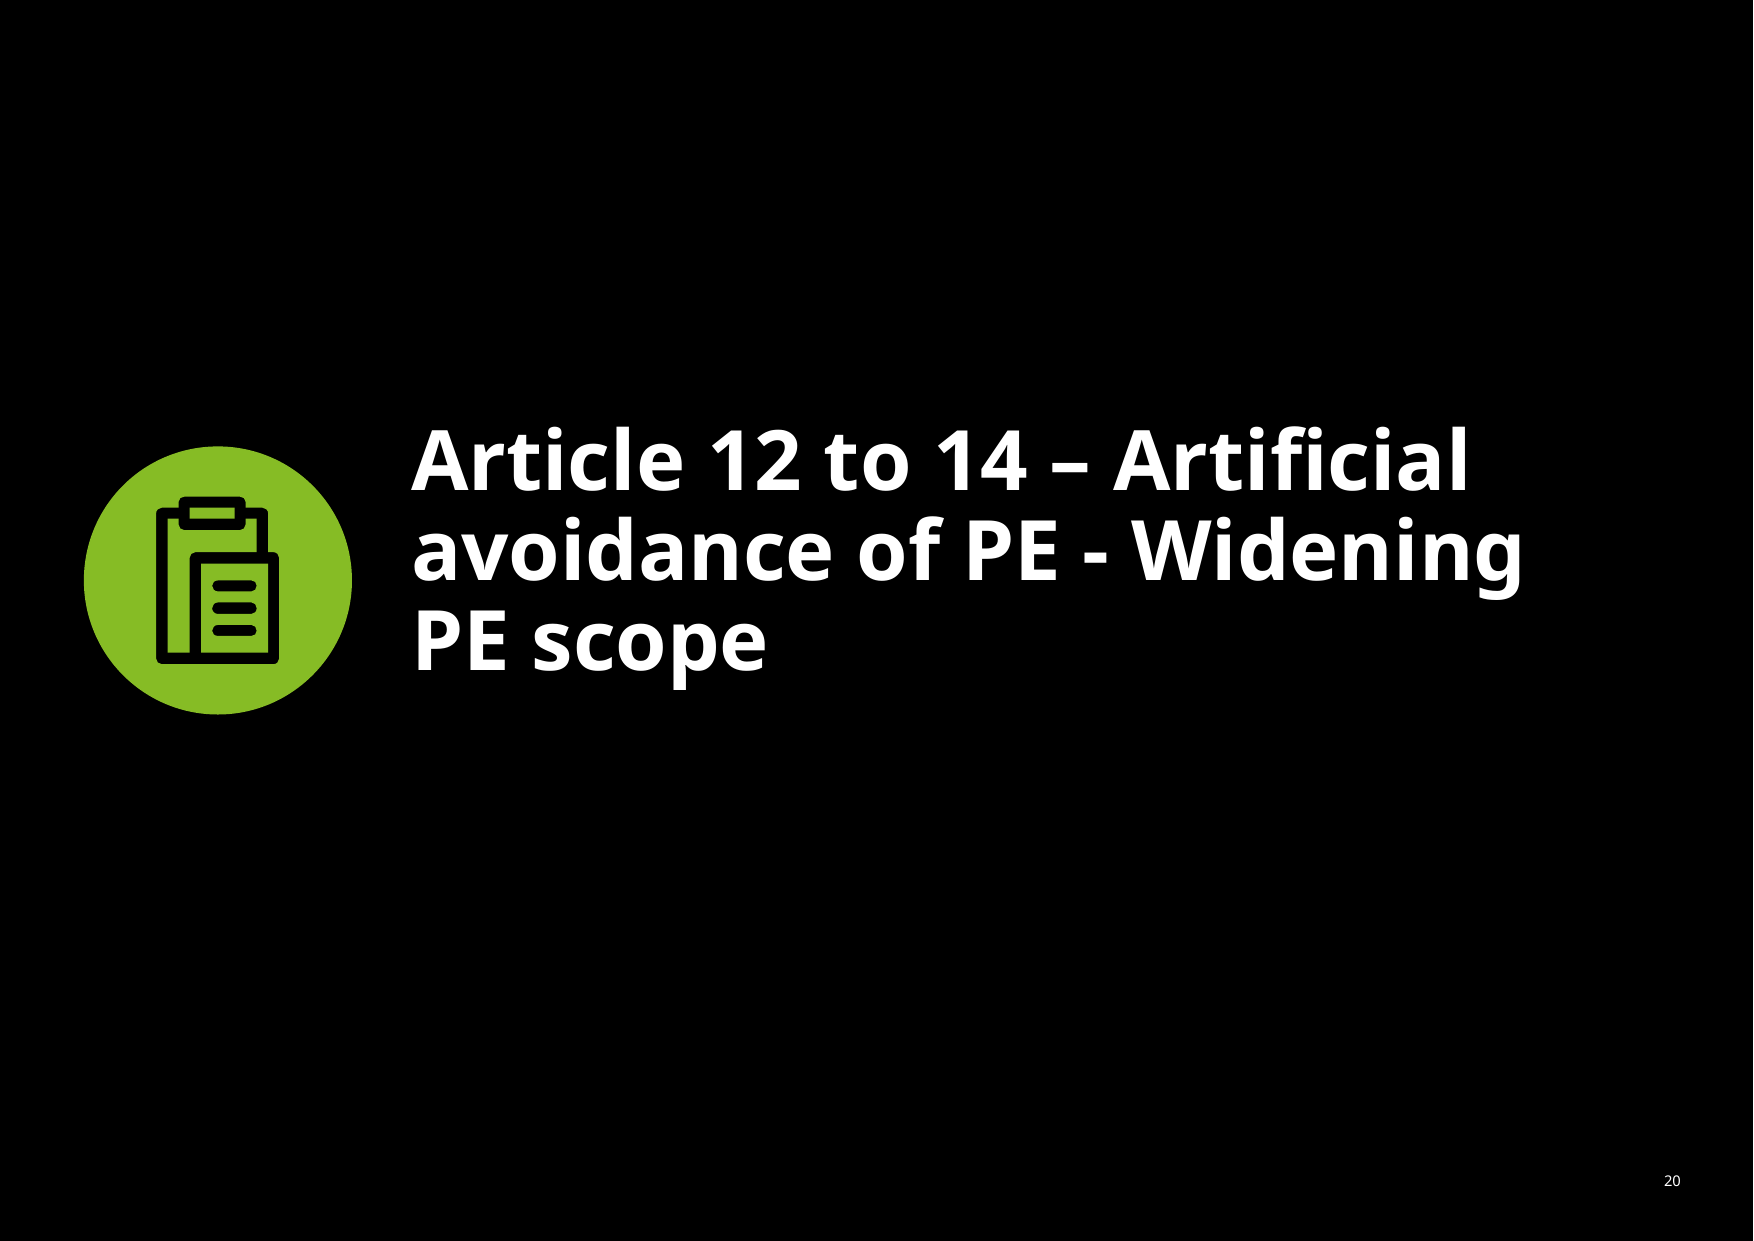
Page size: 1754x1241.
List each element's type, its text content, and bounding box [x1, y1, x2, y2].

title Article 12 to 14 – Artificial avoidance of PE - Widening PE scope [411, 400, 1594, 689]
text_box [83, 446, 352, 715]
